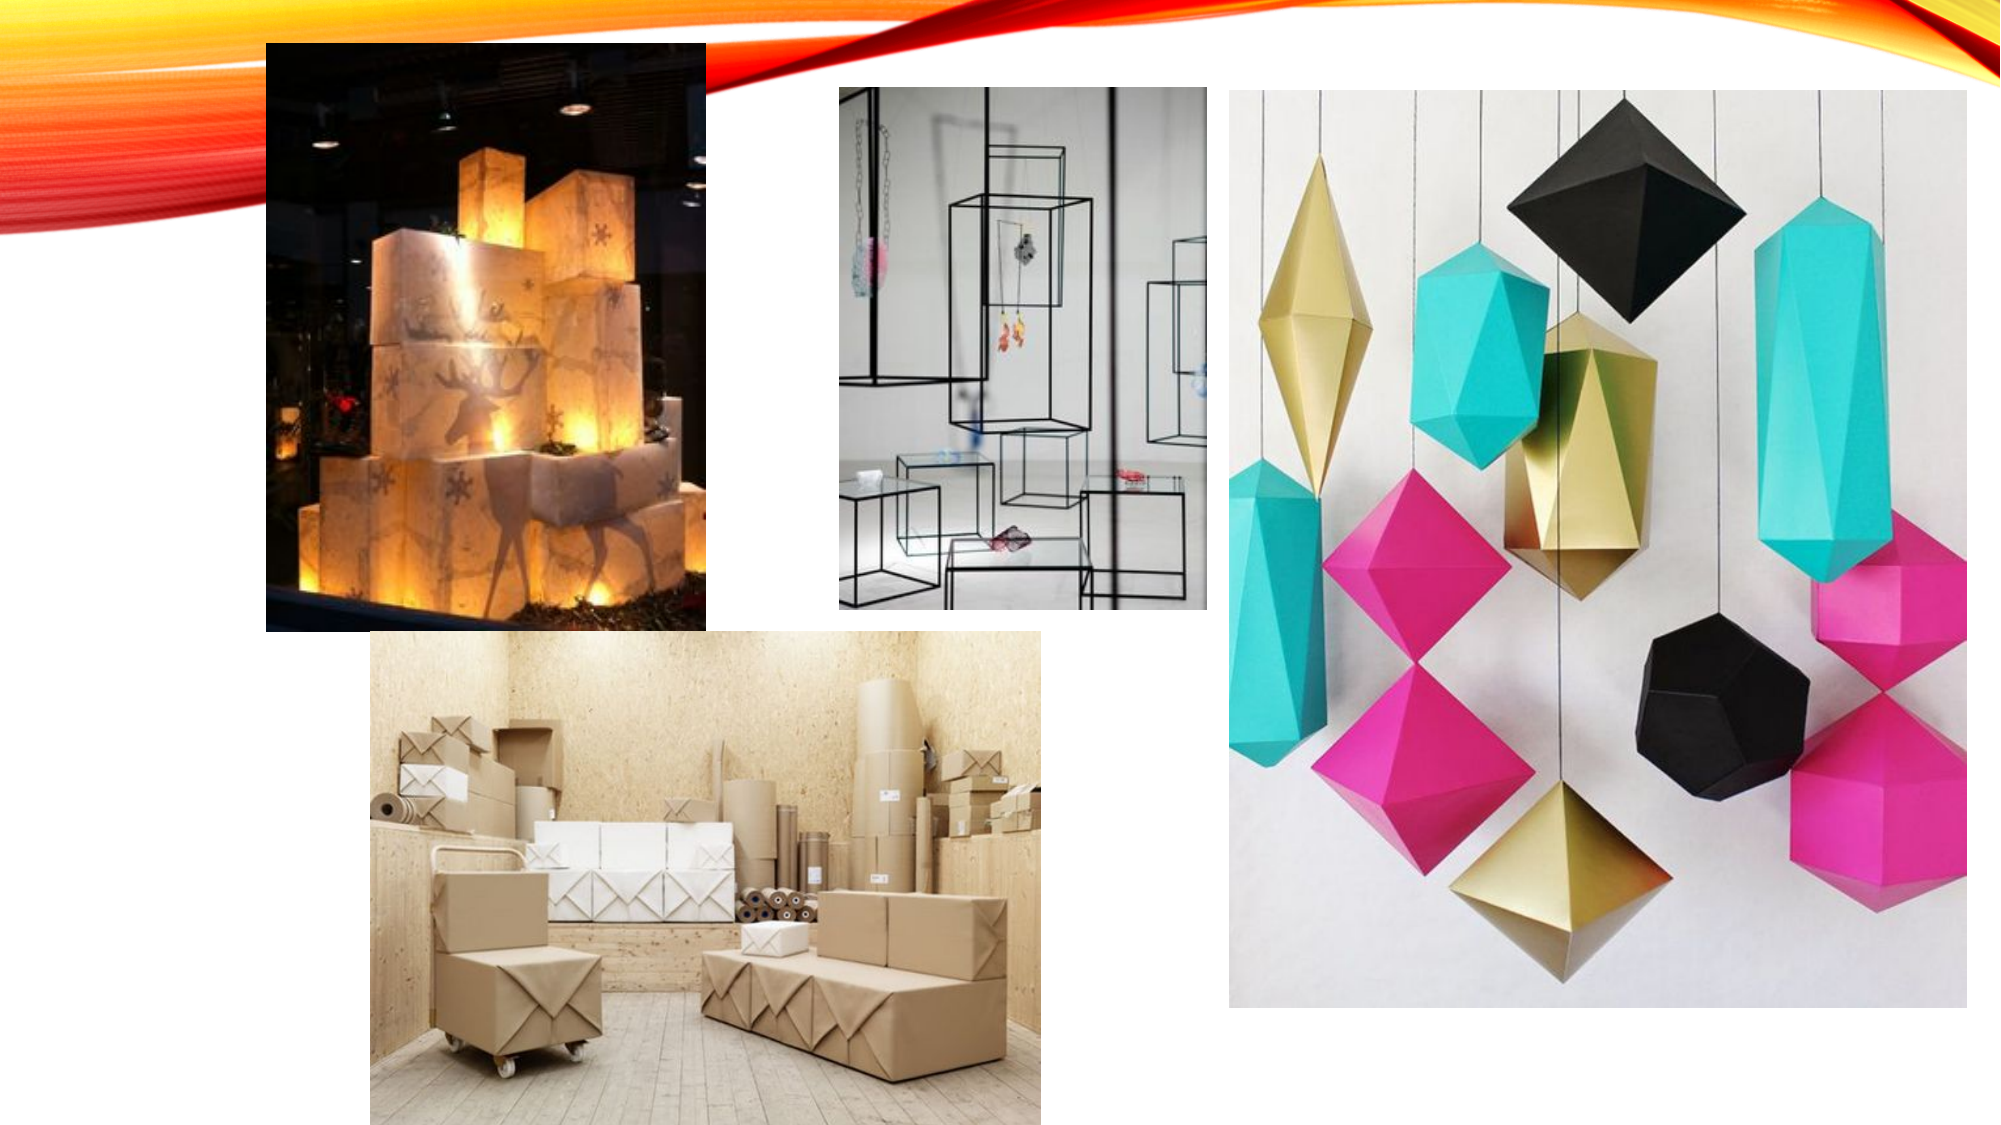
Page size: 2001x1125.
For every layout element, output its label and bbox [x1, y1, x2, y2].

list [266, 43, 707, 632]
picture [370, 631, 1042, 1125]
picture [0, 0, 2000, 1008]
